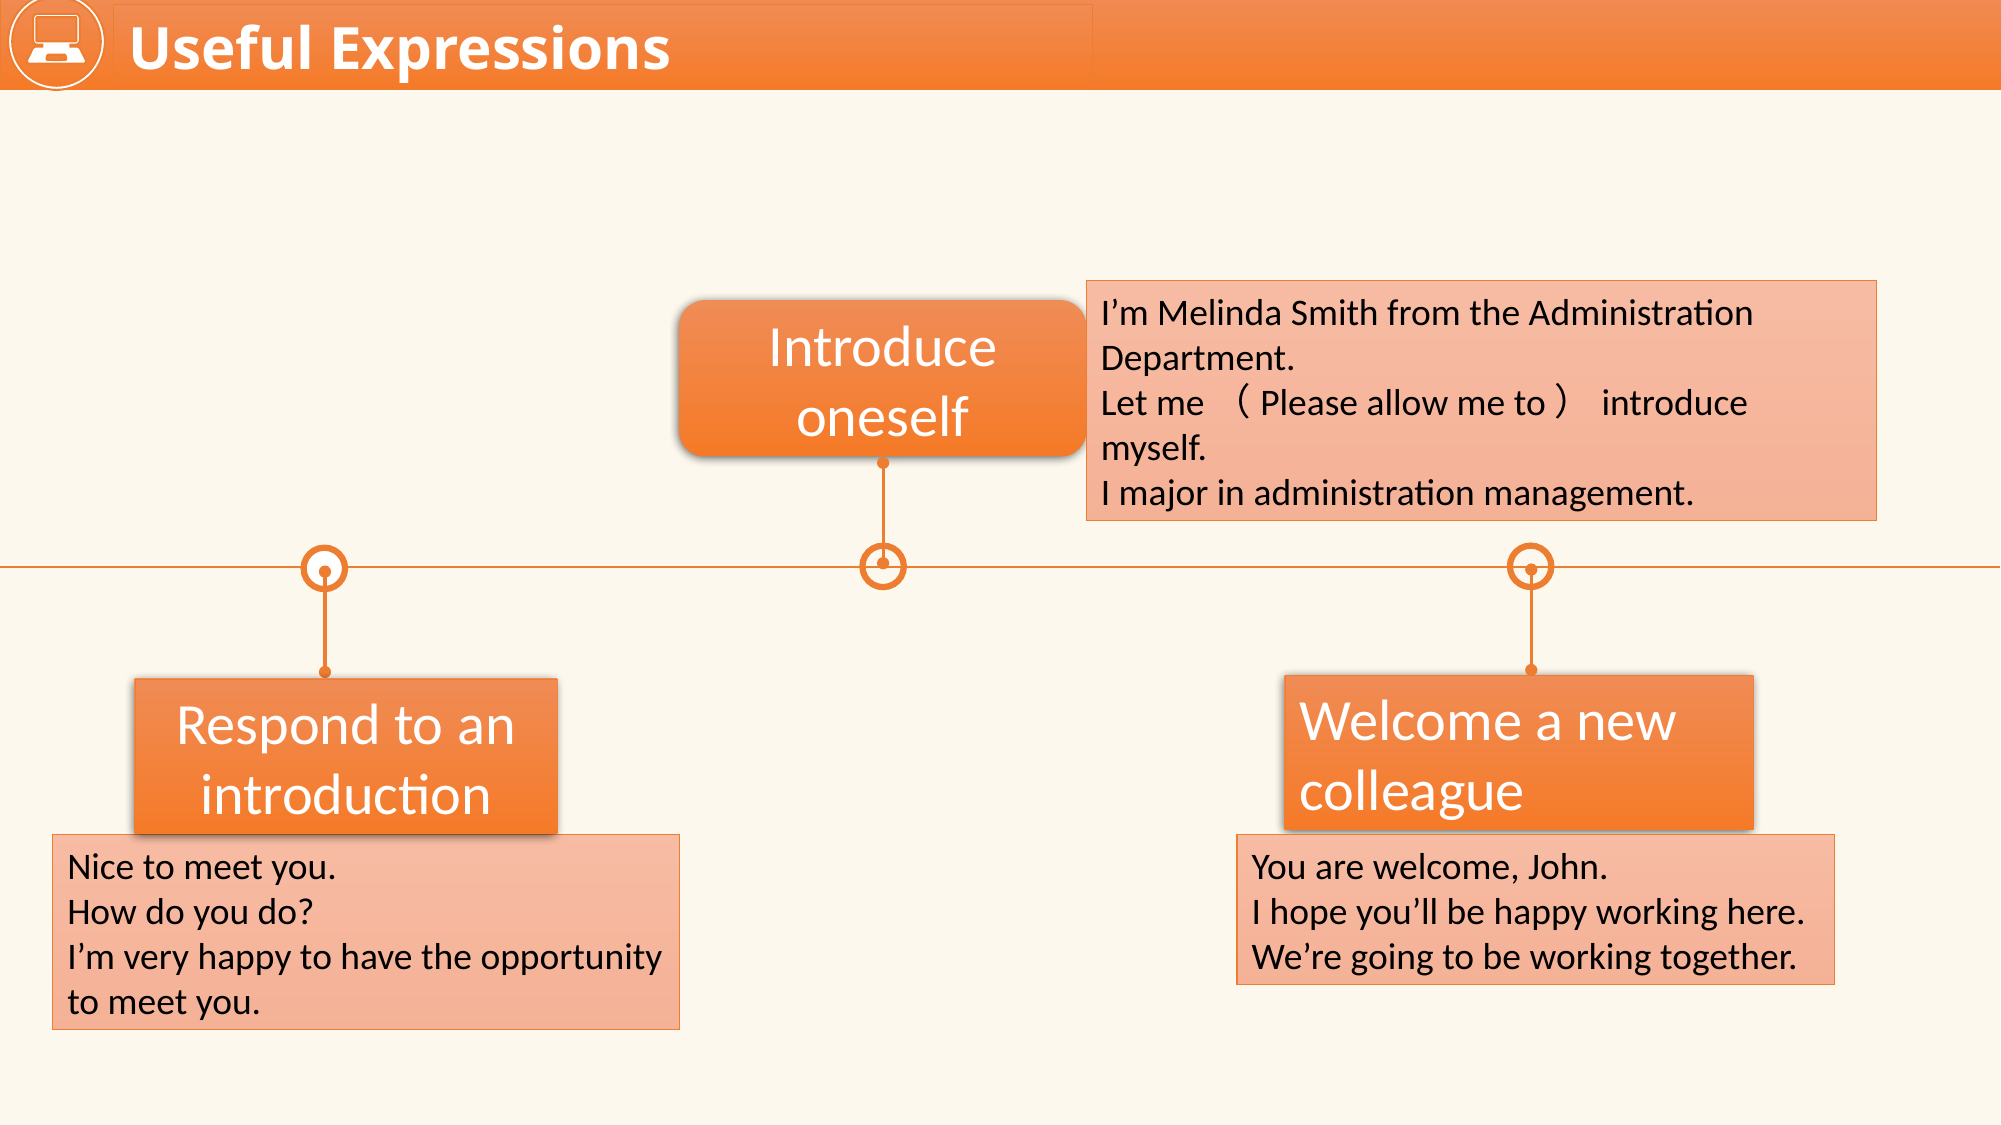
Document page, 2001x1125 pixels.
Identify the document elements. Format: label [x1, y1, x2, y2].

text_box [52, 678, 680, 1030]
text_box [1236, 674, 1835, 985]
text_box [0, 0, 8, 90]
text_box [8, 0, 105, 90]
text_box [679, 280, 1877, 476]
text_box [105, 0, 2000, 90]
text_box [1509, 545, 1552, 670]
text_box [303, 547, 346, 673]
text_box [862, 462, 904, 587]
